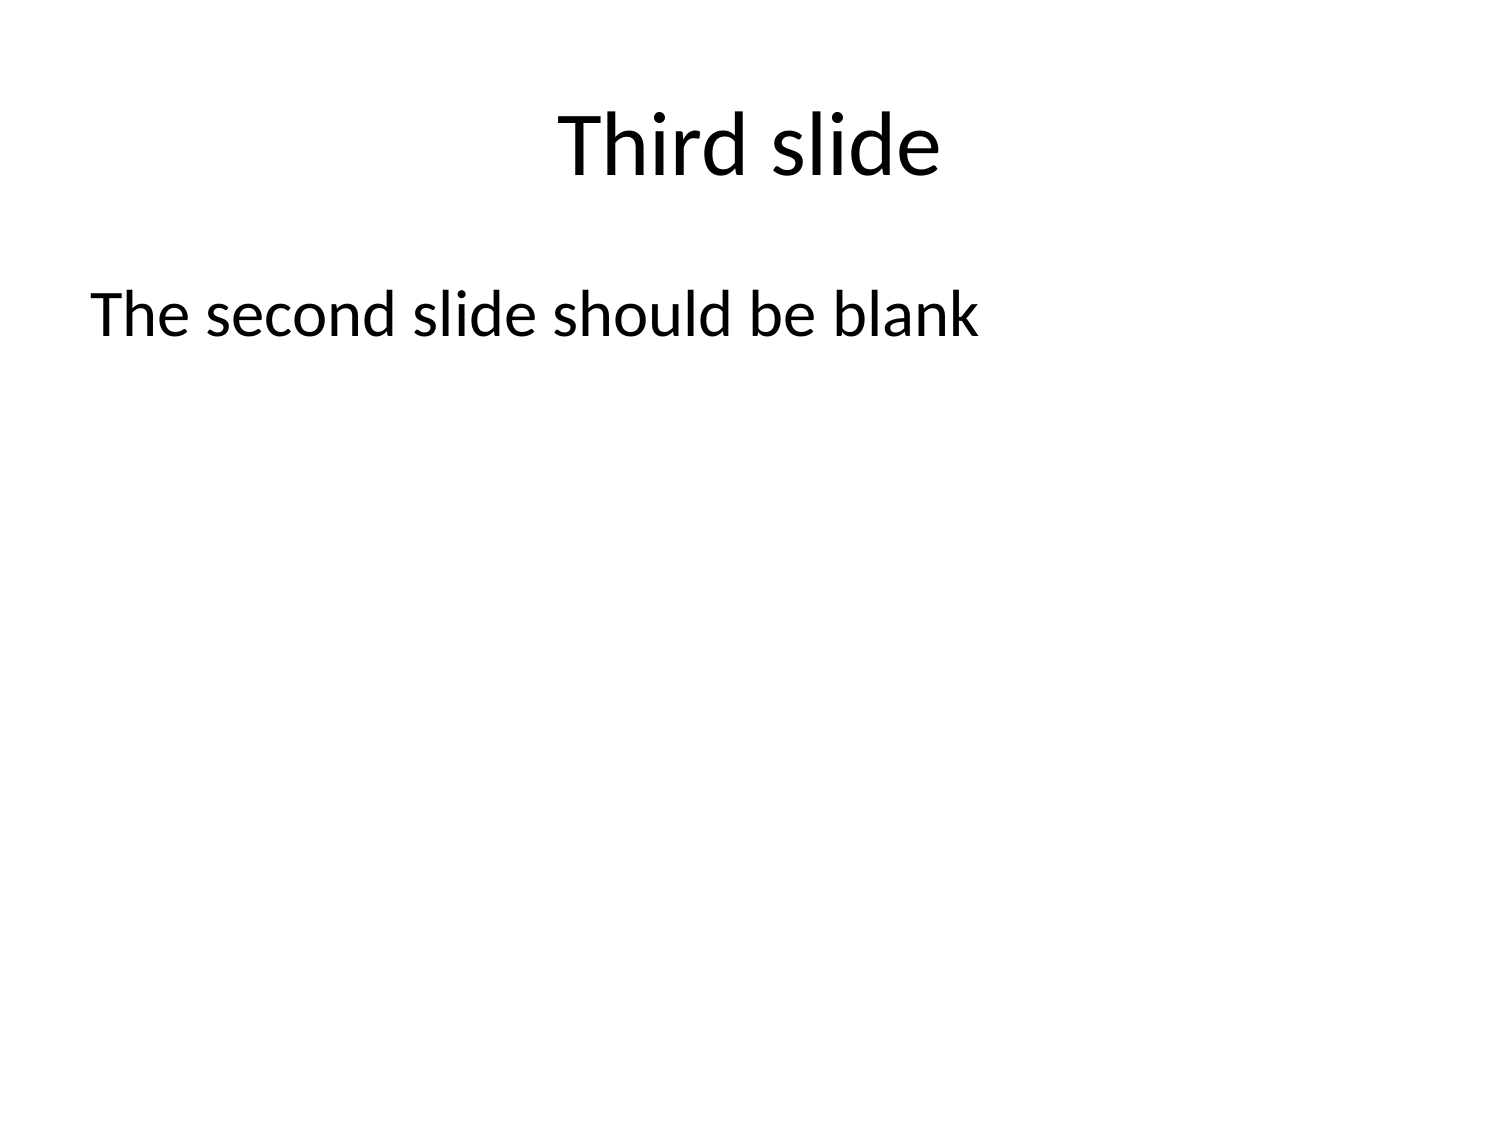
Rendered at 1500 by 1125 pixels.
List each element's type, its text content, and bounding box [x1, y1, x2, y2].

title Third slide [75, 45, 1425, 233]
list The second slide should be blank [75, 262, 1425, 1005]
